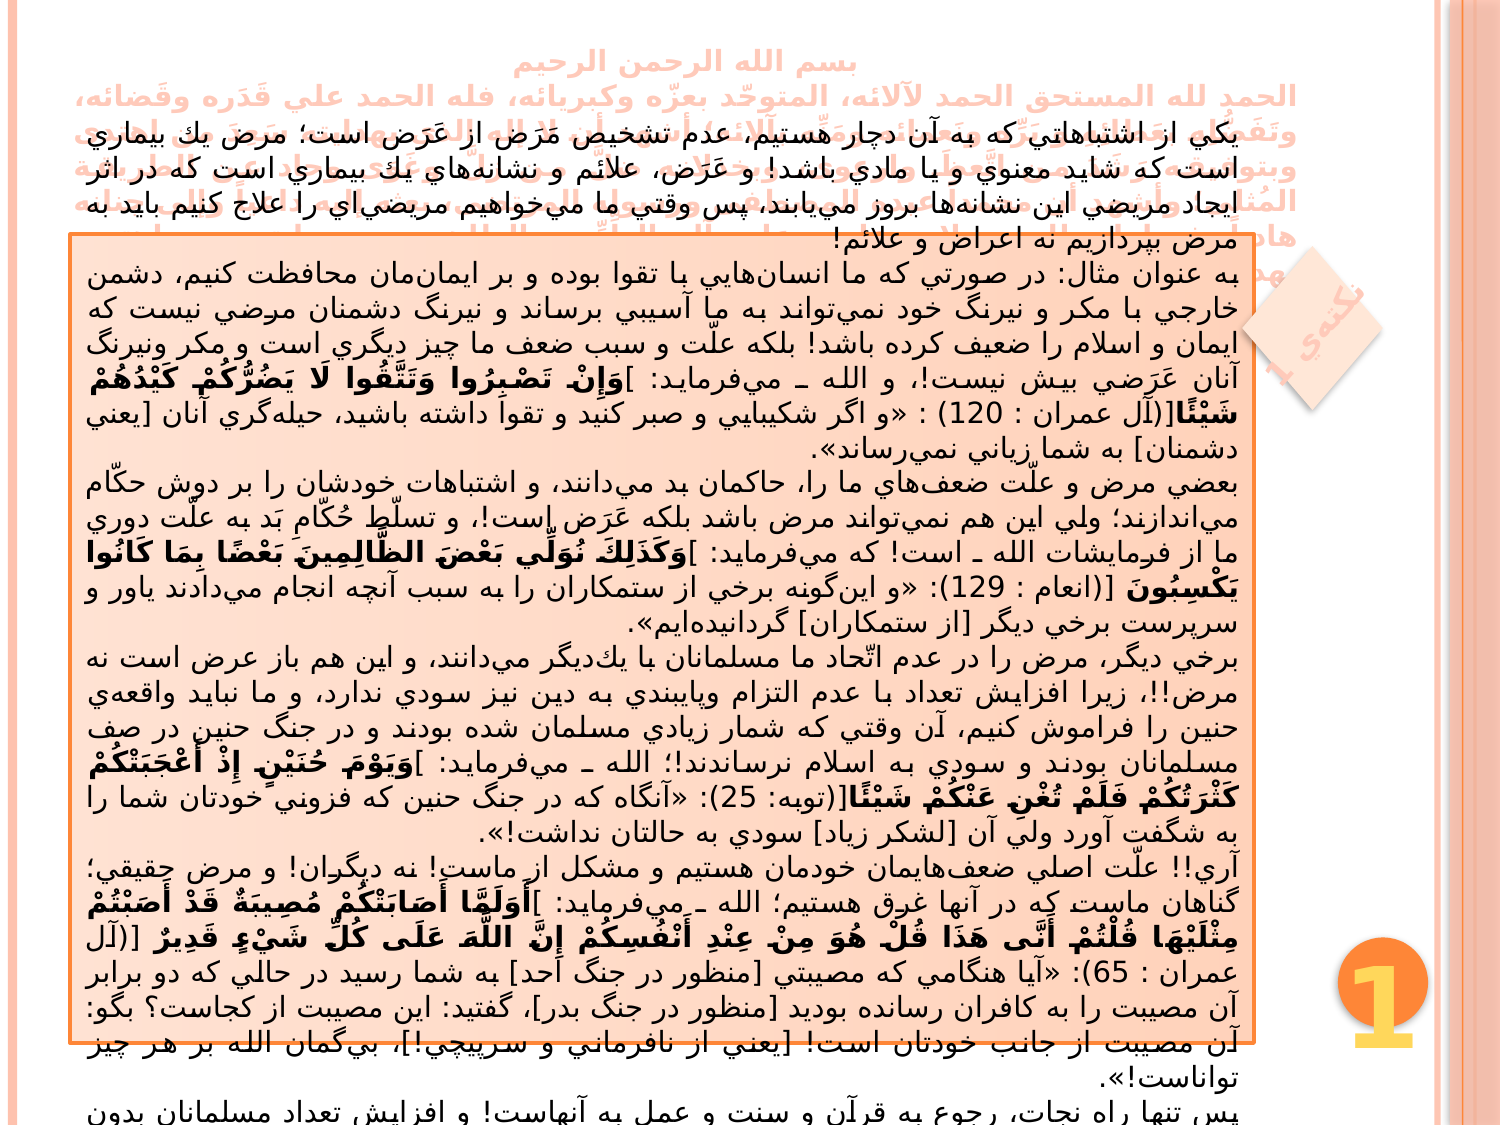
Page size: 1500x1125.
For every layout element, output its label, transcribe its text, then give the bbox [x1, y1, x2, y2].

text_box 1 [1328, 928, 1435, 1079]
text_box نكته‌ي 1 [1239, 253, 1389, 411]
text_box [1296, 311, 1385, 413]
text_box [1240, 243, 1334, 351]
text_box بسم الله الرحمن الرحيم الحمد لله المستحق الحمد لآلائه، المتوحّد بعزّه وكبريائه، فله الحمد علي قَدَره وقَضائه، وتَفَضُّلِهِ بعَطائِهِ و بَرِّه ونَعمائه ومَنِّه بآلائه؛ أشهد أن لا إله الذي بهدايته سَعِدَ من اهتدى وبتوفيقه رَشَدَ من اتَّعظَ وارعوى، وبخذلانه ضلَّ من زلَّ وغَوَى وحاد عن الطريقة المُثلى؛ وأشهد أن محمداً عبده المصطفى ورسوله المرتضى، بعثه إليه داعياً وإلى جنانه هادياً، فصلوات لله وسلامه عليه وعلى آله الطِّيِّبين الطاهرين وصحابته ومن اهتدى بهديه إلى يوم الدين؛ أما بعد: [58, 35, 1313, 295]
text_box يكي از اشتباهاتي كه به آن دچار هستيم، عدم تشخيص مَرَض از عَرَض است؛ مرض يك بيماري است كه شايد معنوي و يا مادي باشد! و عَرَض، علائم و نشانه‌هاي يك بيماري است كه در اثر ايجاد مريضي اين نشانه‌ها بروز مي‌يابند، پس وقتي ما مي‌خواهيم مريضي‌اي را علاج كنيم بايد به مرض بپردازيم نه اعراض و علائم! به عنوان مثال: در صورتي كه ما انسان‌هايي با تقوا بوده و بر ايمان‌مان محافظت كنيم، دشمن خارجي با مكر و نيرنگ خود نمي‌تواند به ما آسيبي برساند و نيرنگ دشمنان مرضي نيست كه ايمان و اسلام را ضعيف كرده باشد! بلكه علّت و سبب ضعف ما چيز ديگري است و مكر ونيرنگ آنان عَرَضي بيش نيست!، و الله ـ مي‌فرمايد: ]وَإِنْ تَصْبِرُوا وَتَتَّقُوا لَا يَضُرُّكُمْ كَيْدُهُمْ شَيْئًا[(آل عمران : 120) : «و اگر شكيبايي و صبر كنيد و تقوا داشته باشيد، حيله‌گري آنان [يعني دشمنان] به شما زياني نمي‌رساند». بعضي مرض و علّت ضعف‌هاي ما را، حاكمان بد مي‌دانند، و اشتباهات خودشان را بر دوش حكّام مي‌اندازند؛ ولي اين هم نمي‌تواند مرض باشد بلكه عَرَض است!، و تسلّط حُكّامِ بَد به علّت دوري ما از فرمايشات الله ـ است! كه مي‌فرمايد: ]وَكَذَلِكَ نُوَلِّي بَعْضَ الظَّالِمِينَ بَعْضًا بِمَا كَانُوا يَكْسِبُونَ [(انعام : 129): «و اين‌گونه برخي از ستمكاران را به سبب آنچه انجام مي‌دادند ياور و سرپرست برخي ديگر [از ستمكاران] گردانيده‌ايم». برخي ديگر، مرض را در عدم اتّحاد ما مسلمانان با يك‌ديگر مي‌دانند، و اين هم باز عرض است نه مرض!!، زيرا افزايش تعداد با عدم التزام وپايبندي به دين نيز سودي ندارد، و ما نبايد واقعه‌ي حنين را فراموش كنيم، آن وقتي كه شمار زيادي مسلمان شده بودند و در جنگ حنين در صف مسلمانان بودند و سودي به اسلام نرساندند!؛ الله ـ مي‌فرمايد: ]وَيَوْمَ حُنَيْنٍ إِذْ أَعْجَبَتْكُمْ كَثْرَتُكُمْ فَلَمْ تُغْنِ عَنْكُمْ شَيْئًا[(توبه: 25): «آنگاه كه در جنگ حنين كه فزوني خودتان شما را به شگفت آورد ولي آن [لشكر زياد] سودي به حالتان نداشت!». آري!! علّت اصلي ضعف‌هايمان خودمان هستيم و مشكل از ماست! نه ديگران! و مرض حقيقي؛ گناهان ماست كه در آنها غرق هستيم؛ الله ـ مي‌فرمايد: ]أَوَلَمَّا أَصَابَتْكُمْ مُصِيبَةٌ قَدْ أَصَبْتُمْ مِثْلَيْهَا قُلْتُمْ أَنَّى هَذَا قُلْ هُوَ مِنْ عِنْدِ أَنْفُسِكُمْ إِنَّ اللَّهَ عَلَى كُلِّ شَيْءٍ قَدِيرٌ [(آل عمران : 65): «آيا هنگامي كه مصيبتي [منظور در جنگ احد] به شما رسيد در حالي كه دو برابر آن مصيبت را به كافران رسانده بوديد [منظور در جنگ بدر]، گفتيد: اين مصيبت از كجاست؟ بگو: آن مصيبت از جانب خودتان است! [يعني از نافرماني و سرپيچي!]، بي‌گمان الله بر هر چيز تواناست!». پس تنها راه نجات، رجوع به قرآن و سنت و عمل به آنهاست! و افزايش تعداد مسلمانان بدون التزام و پايبندي به دين دردي را علاج نمي‌كند، بلكه شايد مرض را بيشتر افزايش دهد!!. [68, 232, 1256, 1045]
